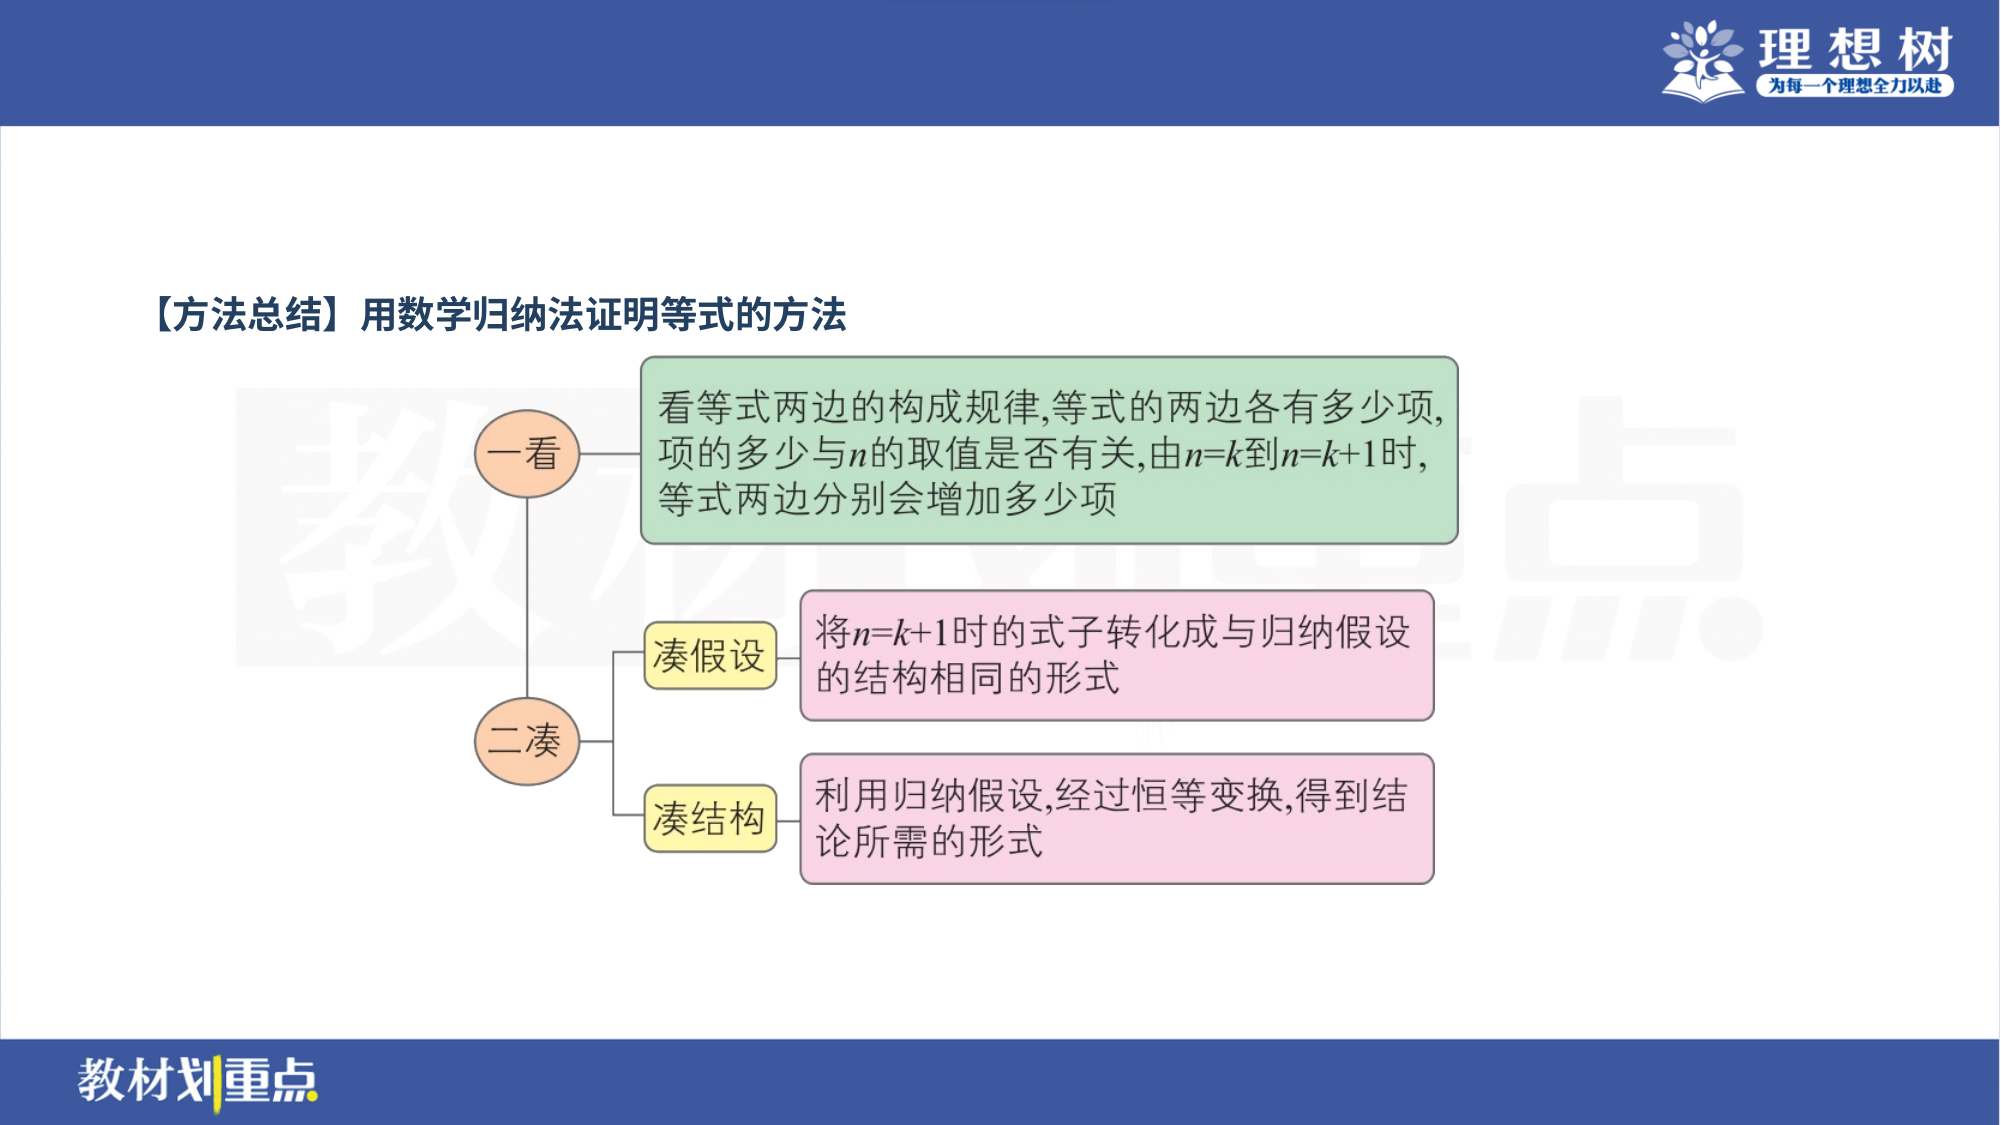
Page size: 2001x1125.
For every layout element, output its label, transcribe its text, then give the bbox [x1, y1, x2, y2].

picture [0, 0, 2000, 1125]
text_box 【方法总结】用数学归纳法证明等式的方法 [88, 269, 1911, 329]
